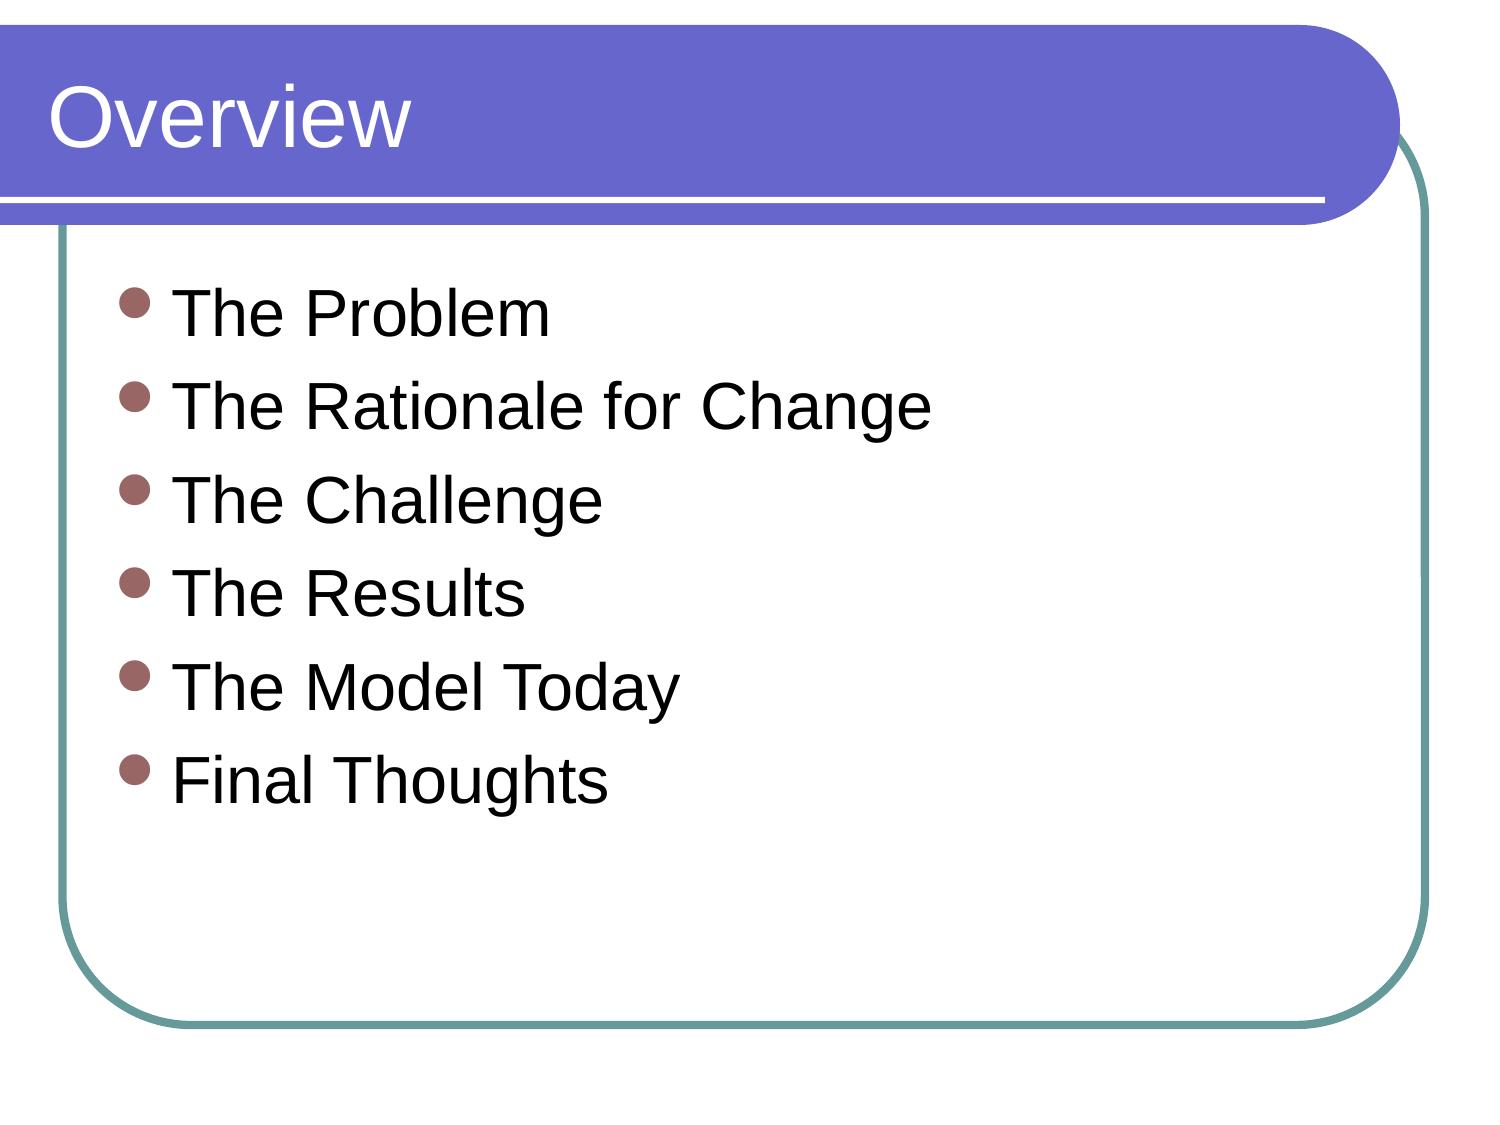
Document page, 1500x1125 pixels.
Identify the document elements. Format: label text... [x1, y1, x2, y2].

list The Problem The Rationale for Change The Challenge The Results The Model Today Final Thoughts [99, 262, 1401, 988]
title Overview [31, 37, 1348, 188]
